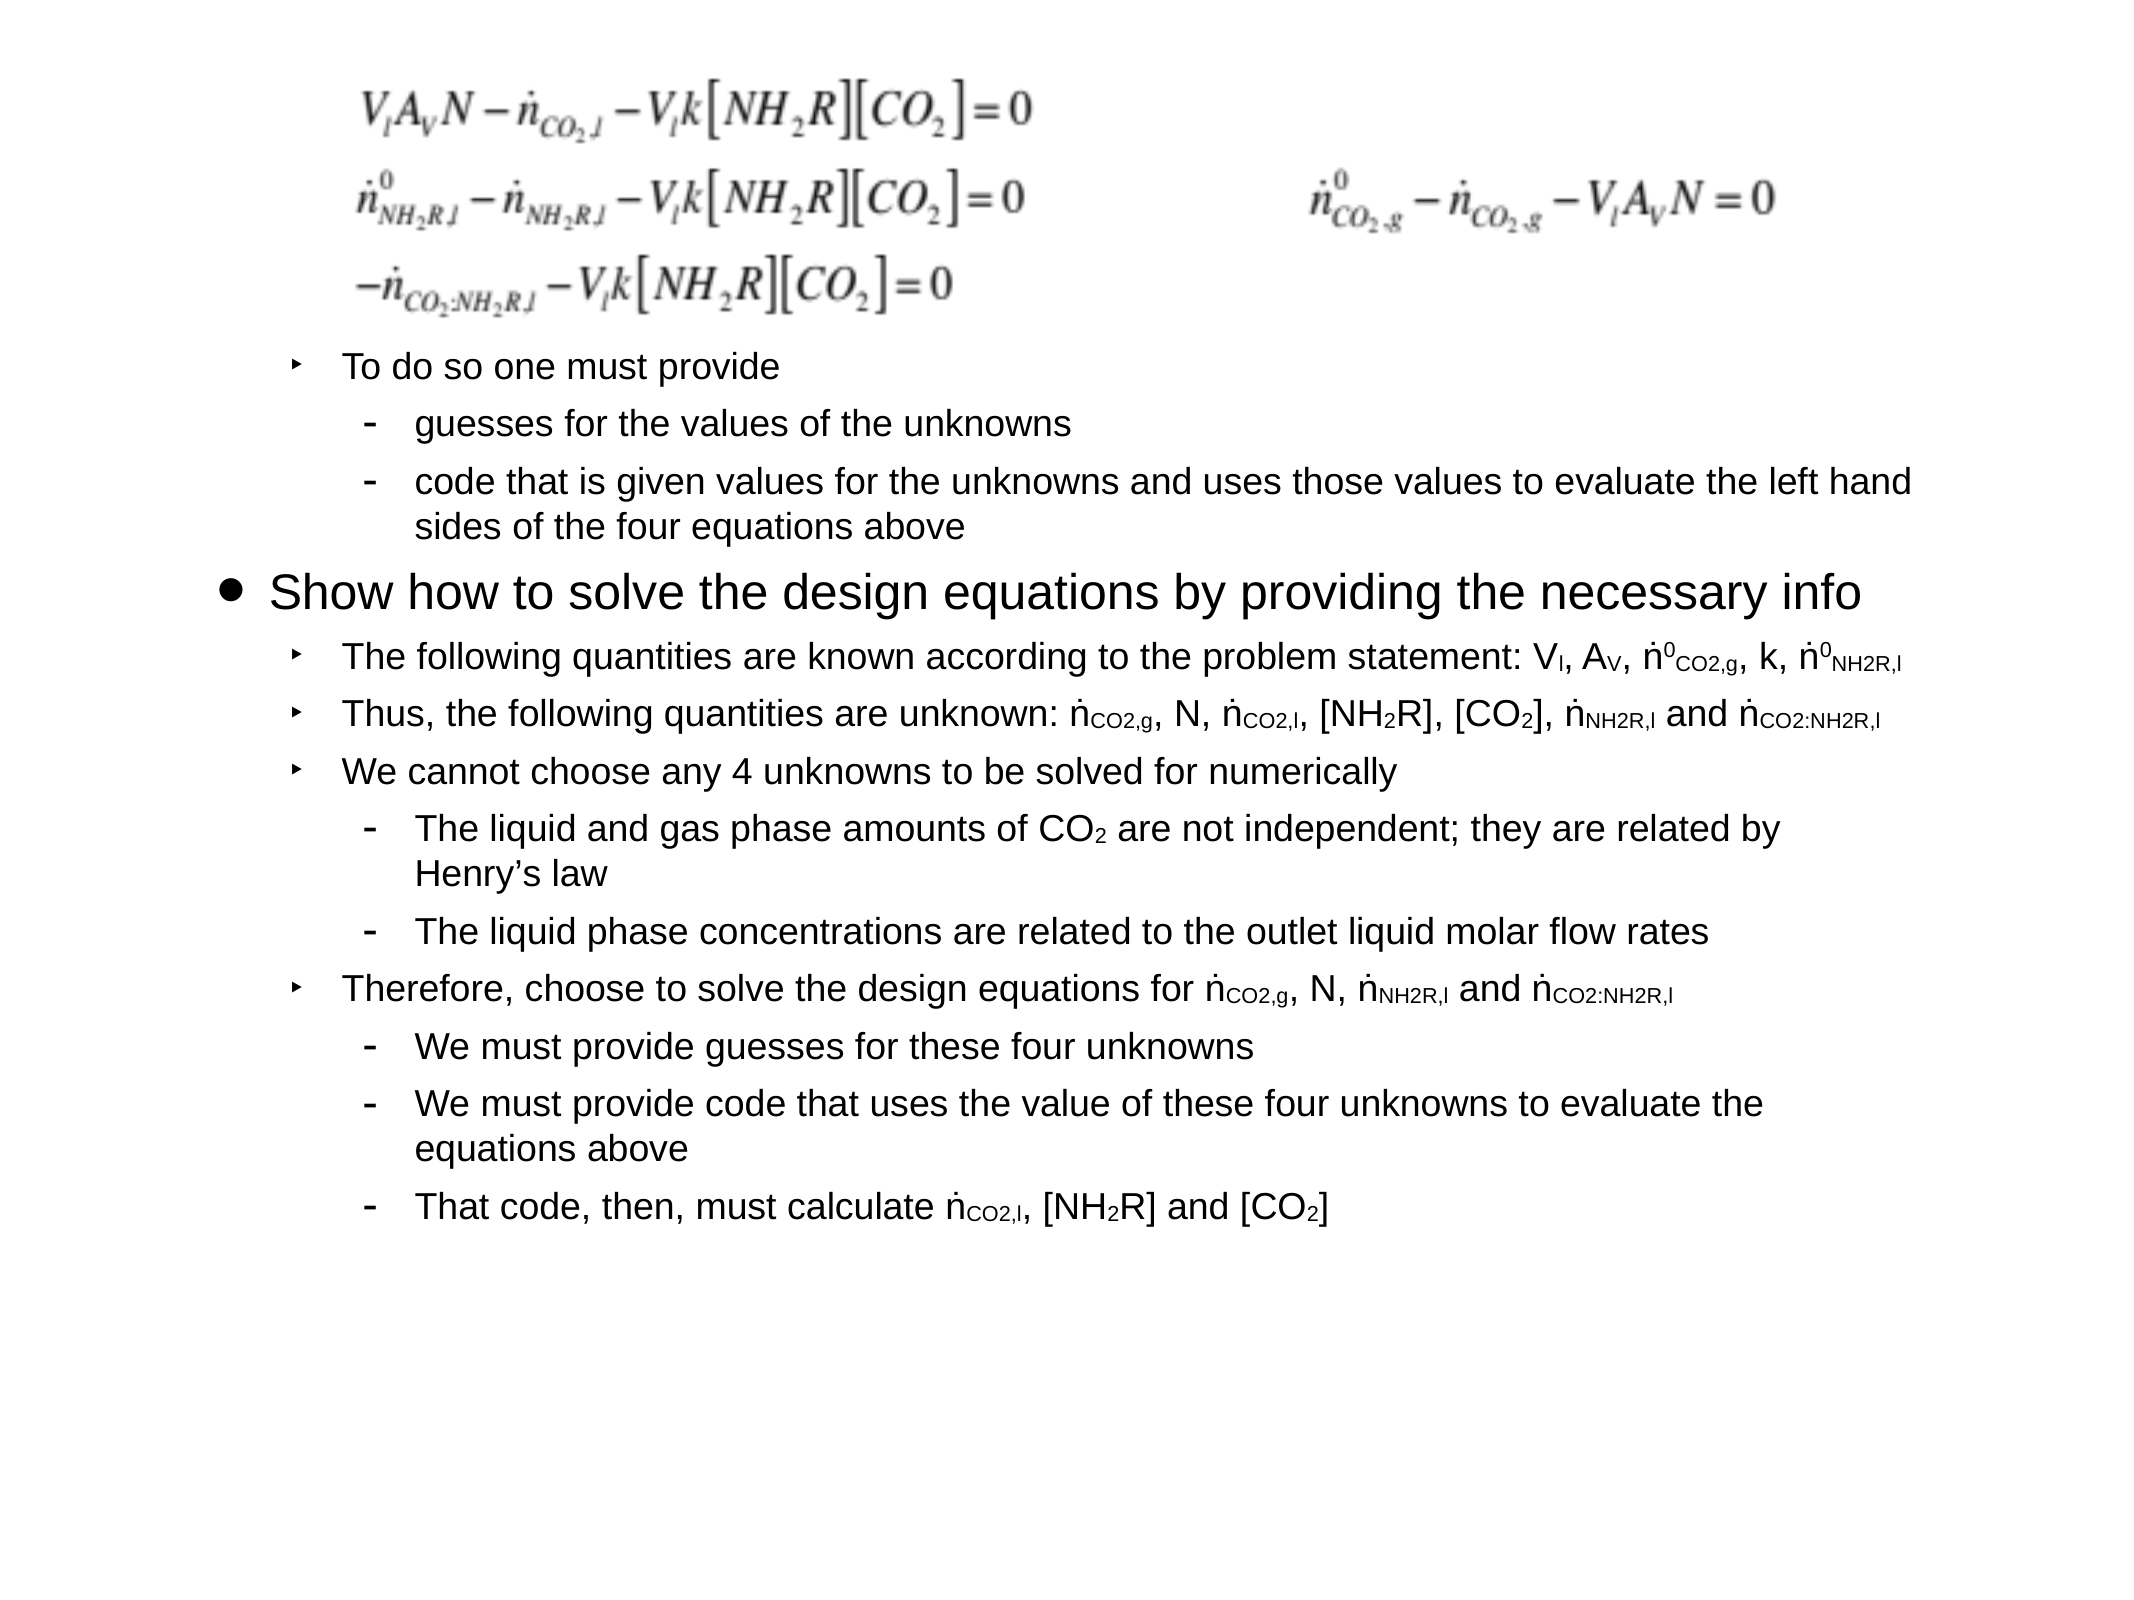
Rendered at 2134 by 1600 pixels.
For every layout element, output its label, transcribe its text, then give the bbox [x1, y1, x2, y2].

picture [351, 161, 1031, 235]
list To do so one must provide guesses for the values of the unknowns code that is given values for the unknowns and uses those values to evaluate the left hand sides of the four equations above Show how to solve the design equations by providing the necessary info The following quantities are known according to the problem statement: Vl, AV, ṅ0CO2,g, k, ṅ0NH2R,l Thus, the following quantities are unknown: ṅCO2,g, N, ṅCO2,l, [NH2R], [CO2], ṅNH2R,l and ṅCO2:NH2R,l We cannot choose any 4 unknowns to be solved for numerically The liquid and gas phase amounts of CO2 are not independent; they are related by Henry’s law The liquid phase concentrations are related to the outlet liquid molar flow rates Therefore, choose to solve the design equations for ṅCO2,g, N, ṅNH2R,l and ṅCO2:NH2R,l We must provide guesses for these four unknowns We must provide code that uses the value of these four unknowns to evaluate the equations above That code, then, must calculate ṅCO2,l, [NH2R] and [CO2] [208, 333, 1925, 1478]
picture [356, 71, 1040, 148]
picture [1303, 160, 1780, 237]
picture [351, 247, 962, 322]
